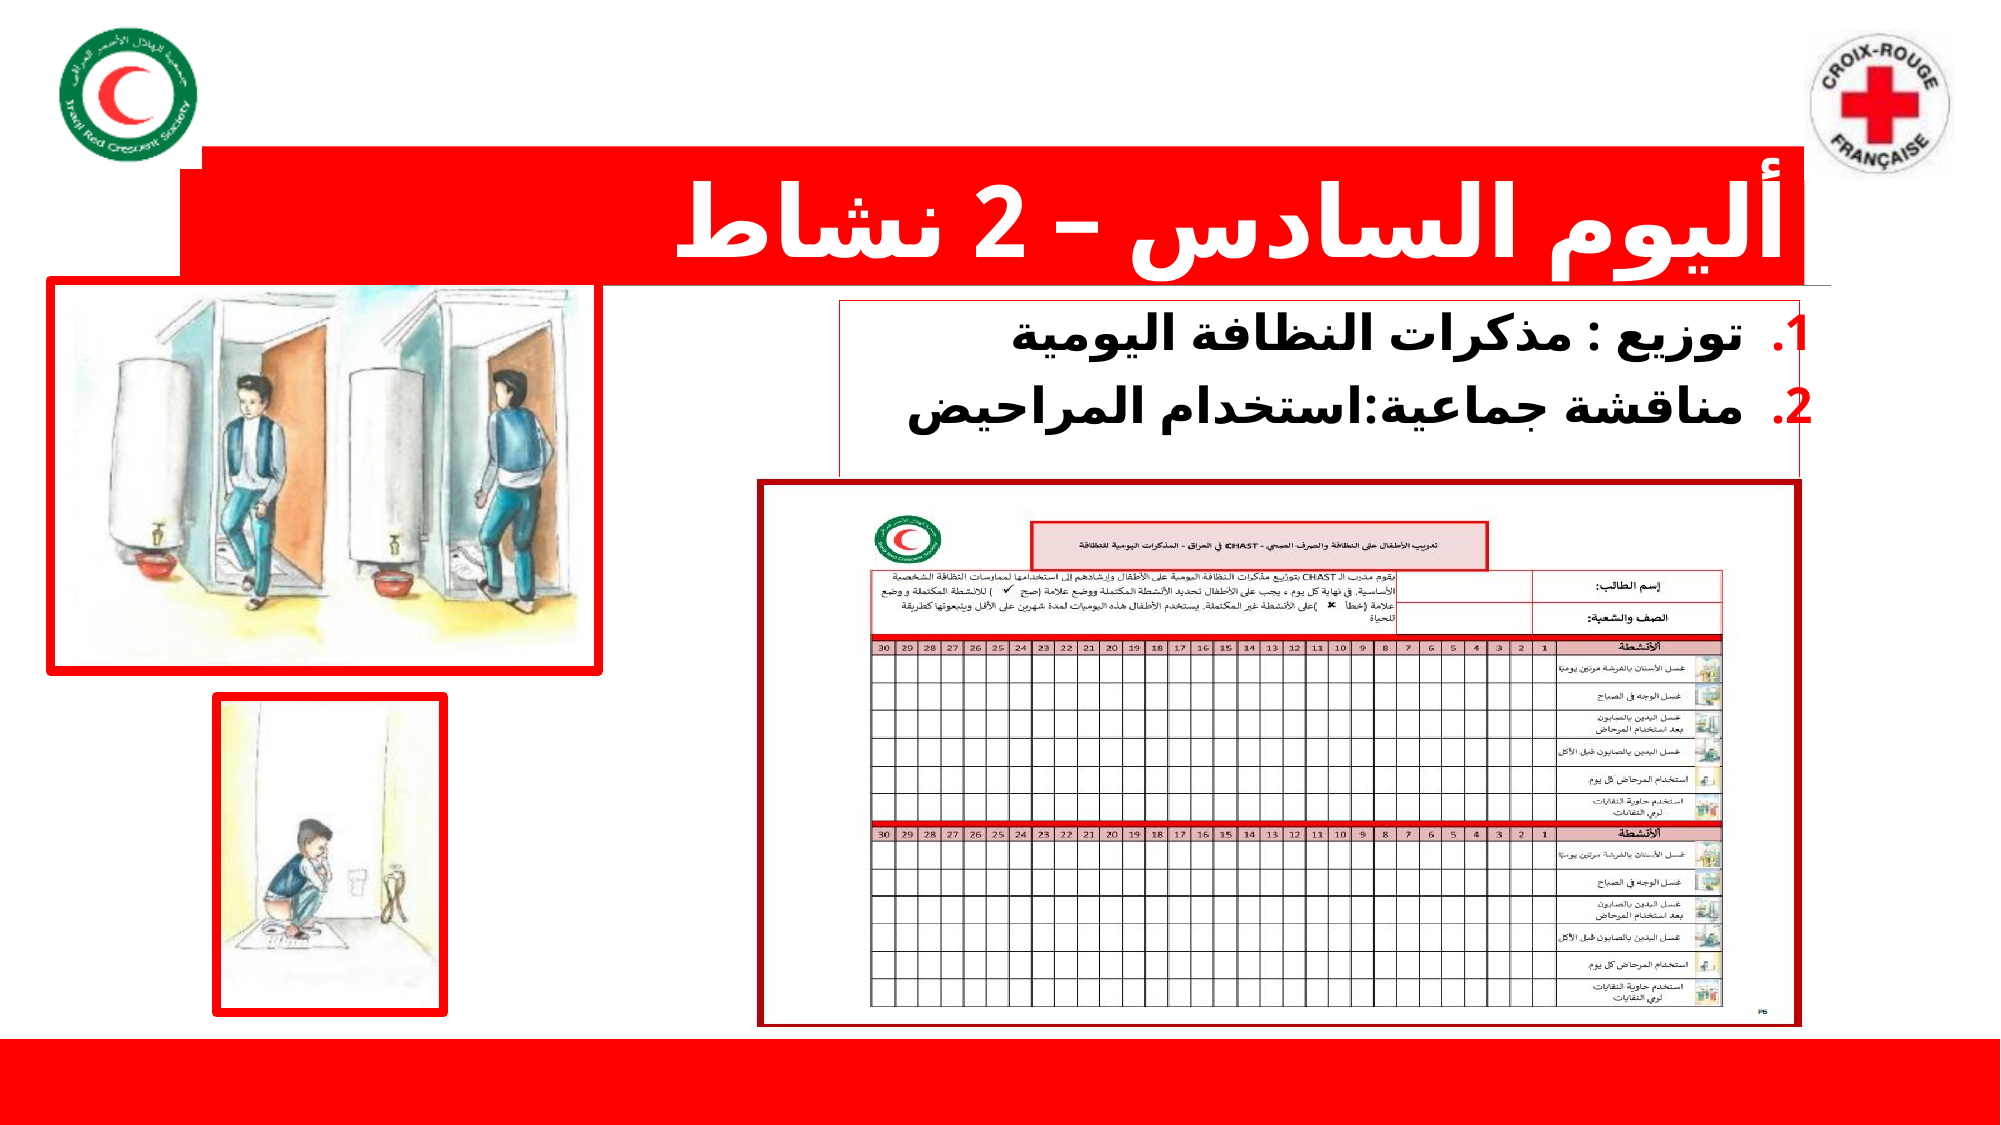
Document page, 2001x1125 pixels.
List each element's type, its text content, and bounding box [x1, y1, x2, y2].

picture [54, 20, 203, 169]
picture [56, 205, 593, 1009]
picture [753, 477, 1805, 1028]
title أليوم السادس – 2 نشاط [180, 146, 1805, 285]
list توزيع : مذكرات النظافة اليومية مناقشة جماعية:استخدام المراحيض [839, 300, 1800, 474]
picture [1803, 28, 1956, 181]
